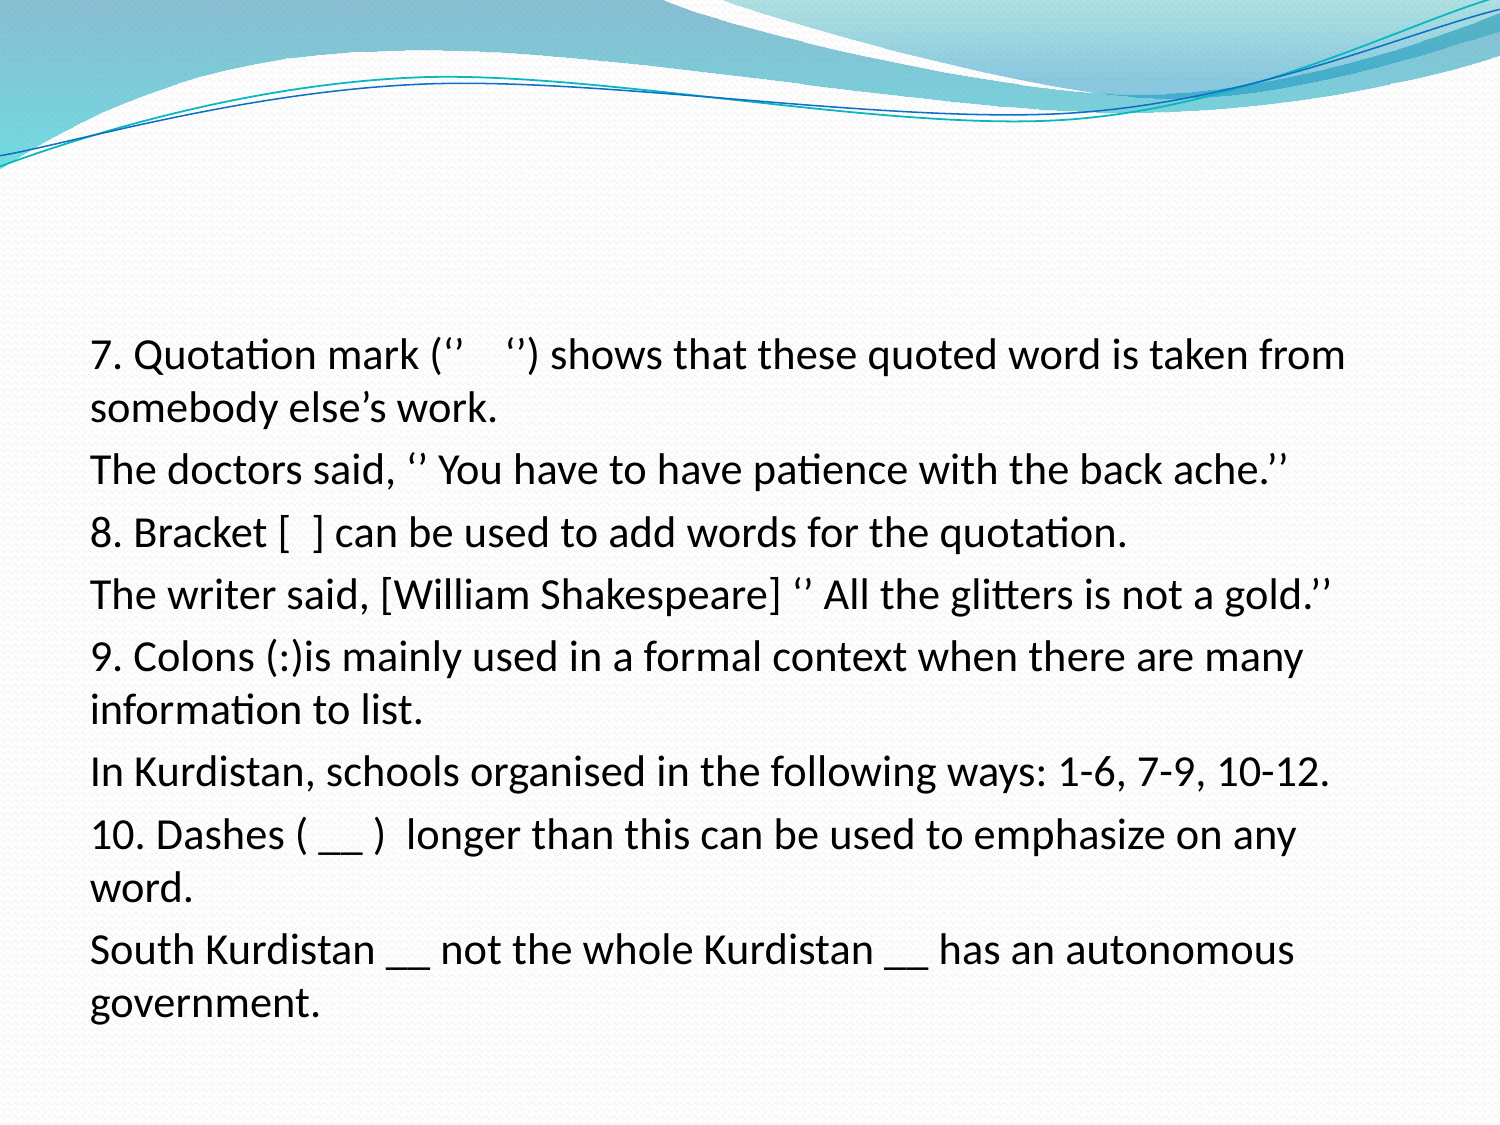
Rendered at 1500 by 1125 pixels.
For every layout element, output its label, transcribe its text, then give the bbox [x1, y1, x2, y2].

list 7. Quotation mark (‘’ ‘’) shows that these quoted word is taken from somebody else’s work. The doctors said, ‘’ You have to have patience with the back ache.’’ 8. Bracket [ ] can be used to add words for the quotation. The writer said, [William Shakespeare] ‘’ All the glitters is not a gold.’’ 9. Colons (:)is mainly used in a formal context when there are many information to list. In Kurdistan, schools organised in the following ways: 1-6, 7-9, 10-12. 10. Dashes ( __ ) longer than this can be used to emphasize on any word. South Kurdistan __ not the whole Kurdistan __ has an autonomous government. [75, 317, 1425, 1038]
